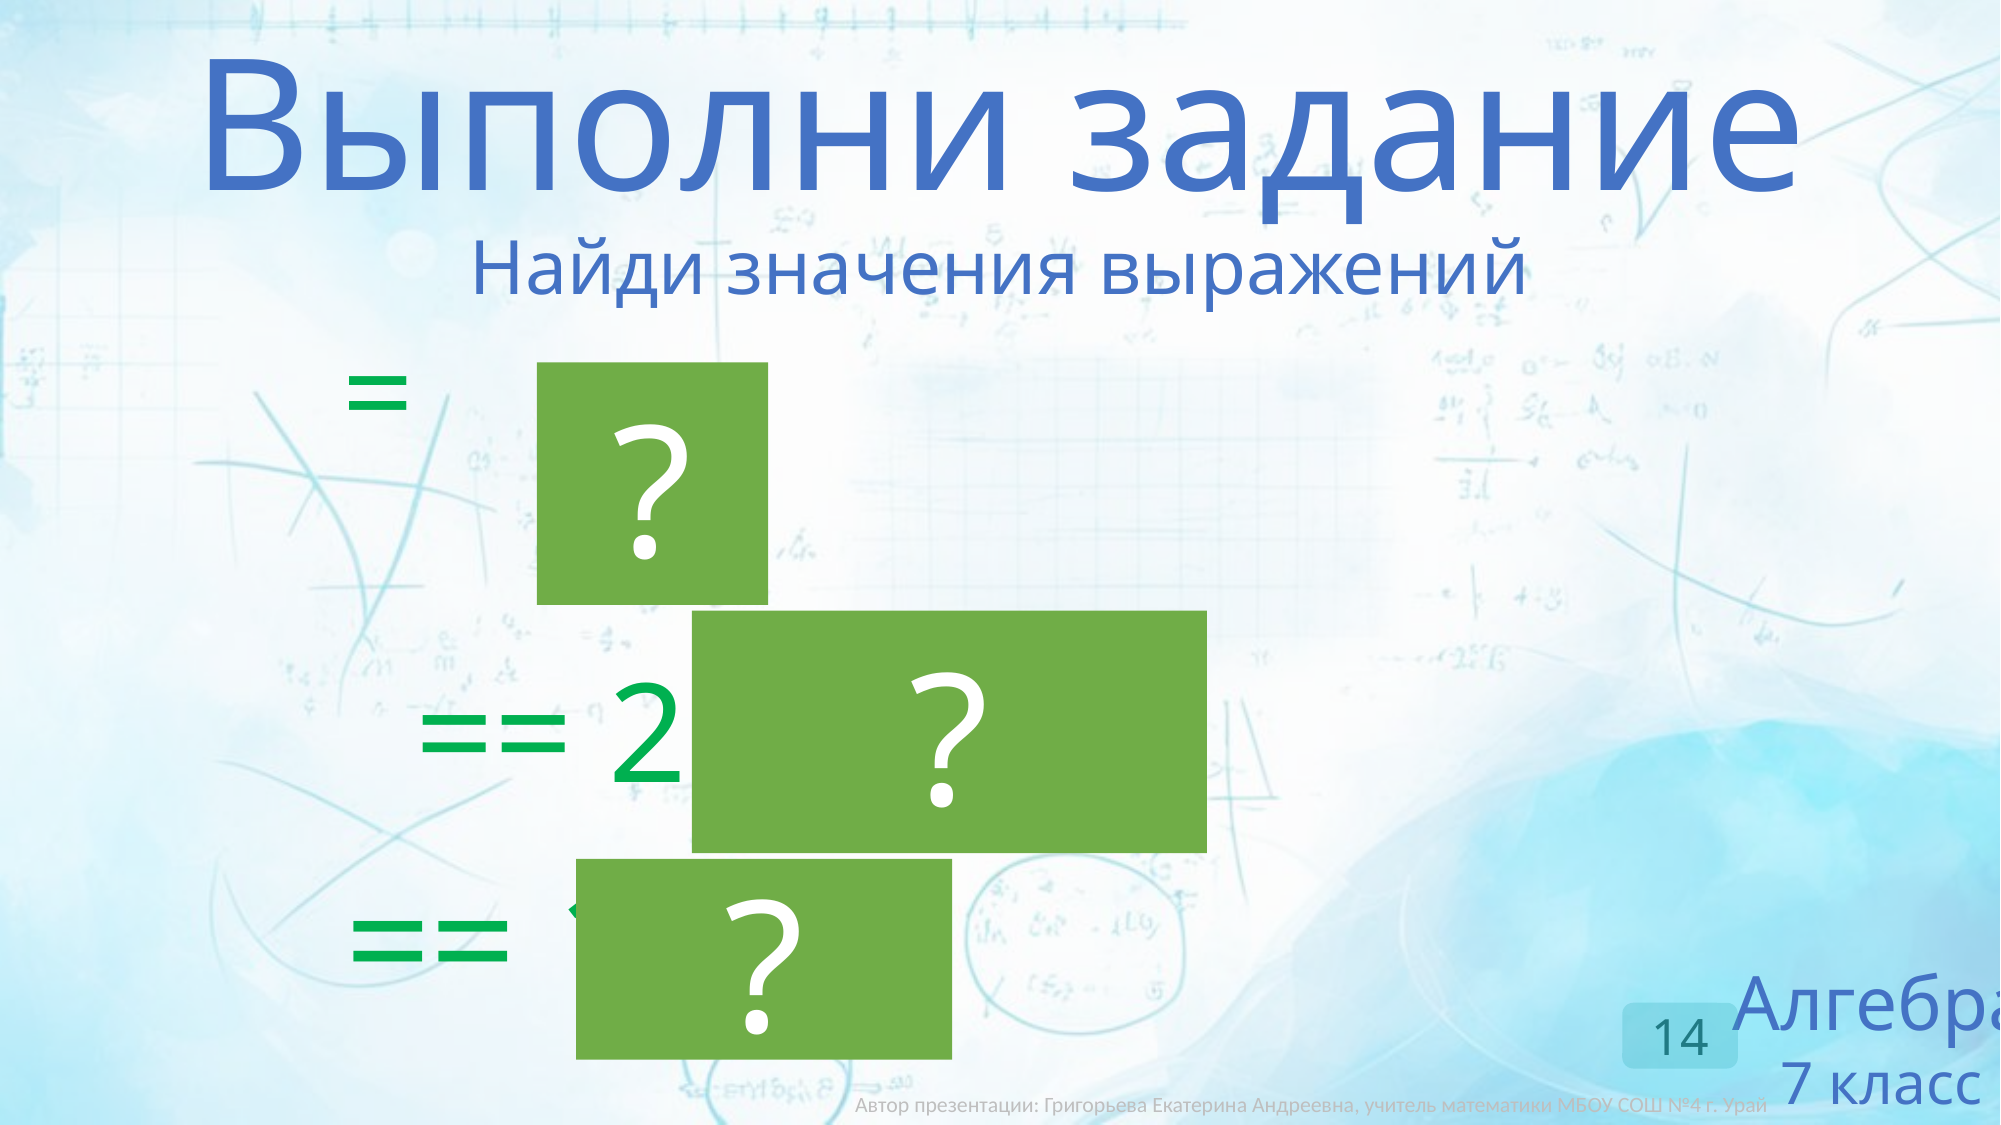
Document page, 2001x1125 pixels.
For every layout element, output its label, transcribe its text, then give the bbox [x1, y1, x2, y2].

text_box Выполни задание [177, 0, 1823, 235]
text_box Найди значения выражений [454, 211, 1546, 317]
text_box ? [691, 610, 1208, 854]
text_box ? [536, 361, 769, 606]
text_box 14 [1621, 1001, 1739, 1070]
text_box Алгебра 7 класс [1717, 948, 2000, 1124]
text_box Автор презентации: Григорьева Екатерина Андреевна, учитель математики МБОУ СОШ №4 г. Урай [840, 1083, 1790, 1125]
text_box ? [575, 858, 953, 1061]
